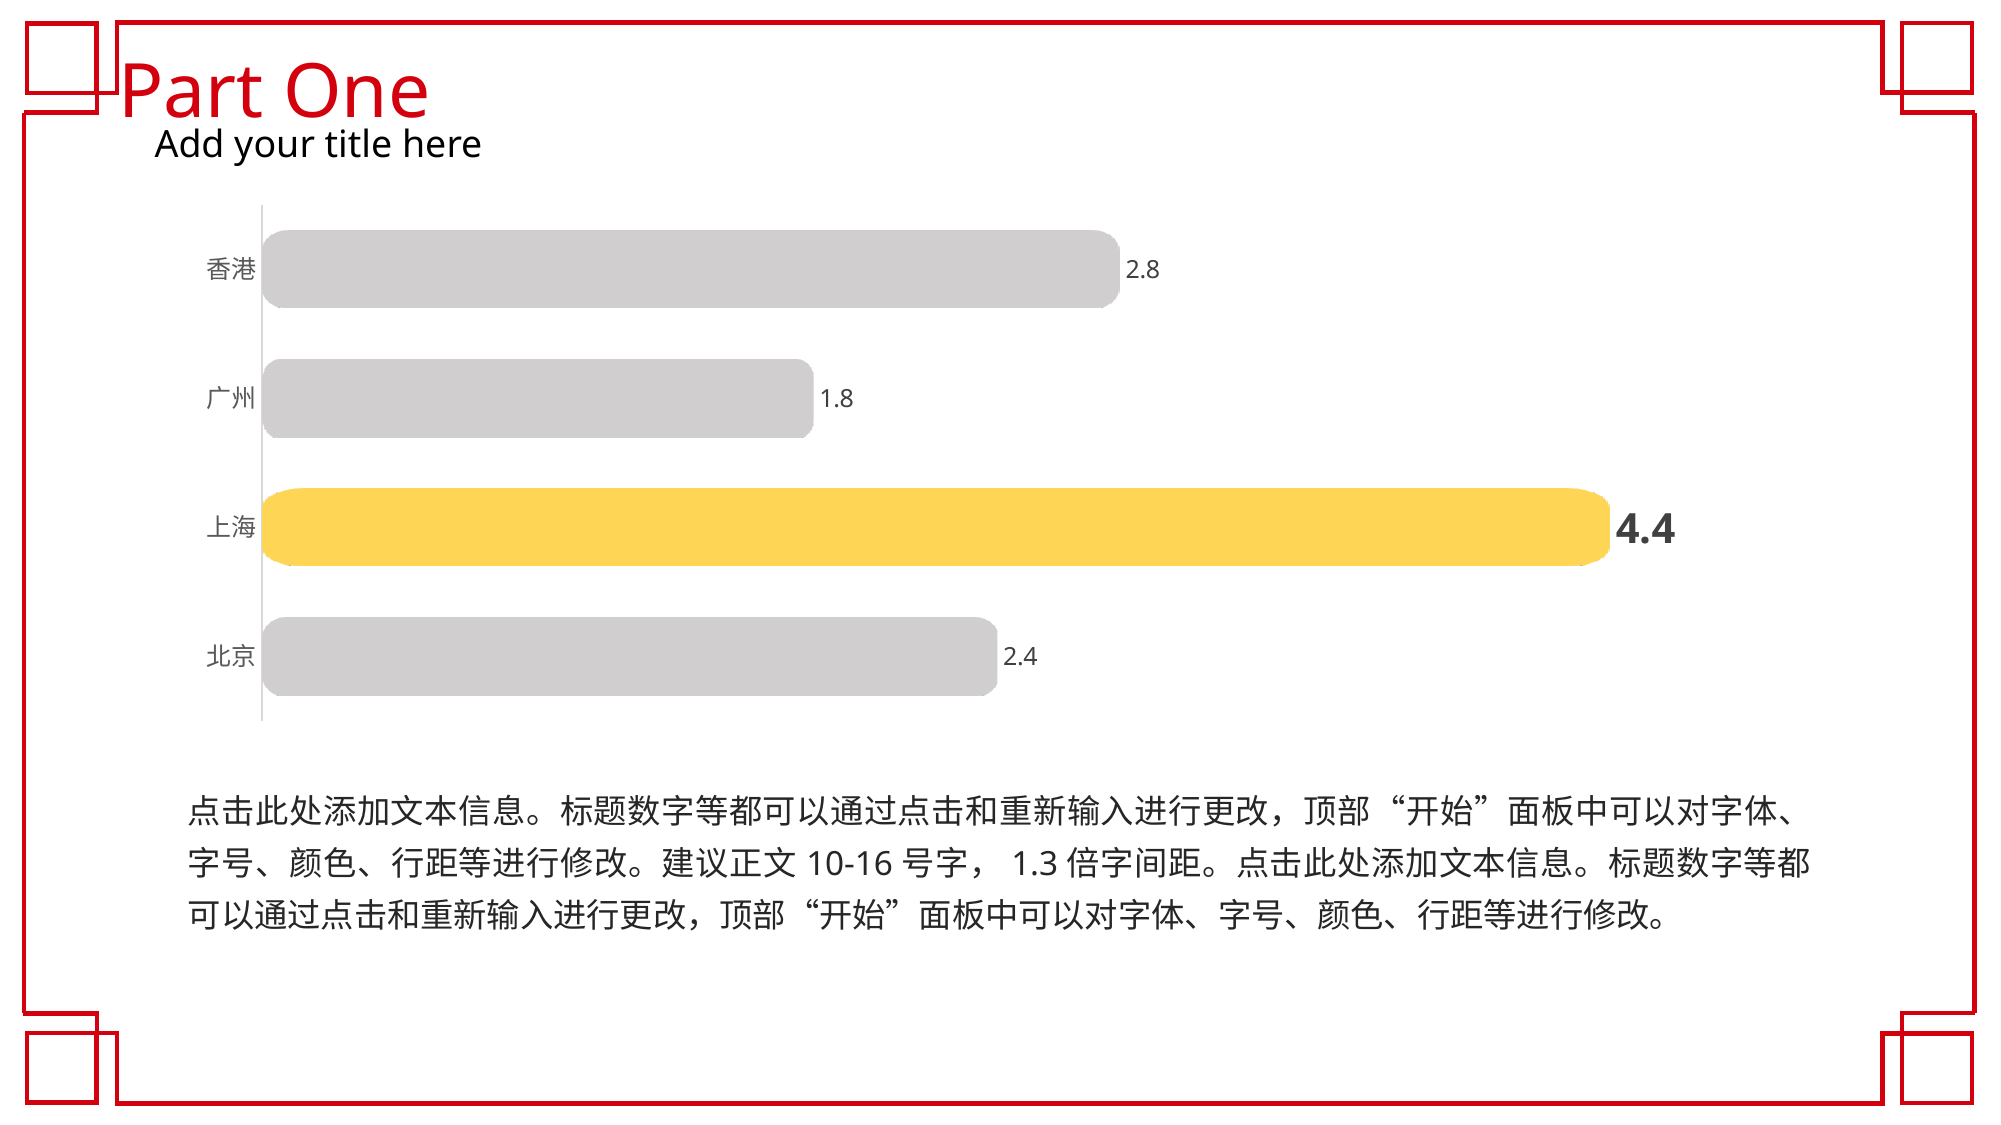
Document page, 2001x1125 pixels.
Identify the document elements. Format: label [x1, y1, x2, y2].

chart [173, 194, 1827, 732]
text_box [22, 20, 1975, 1107]
